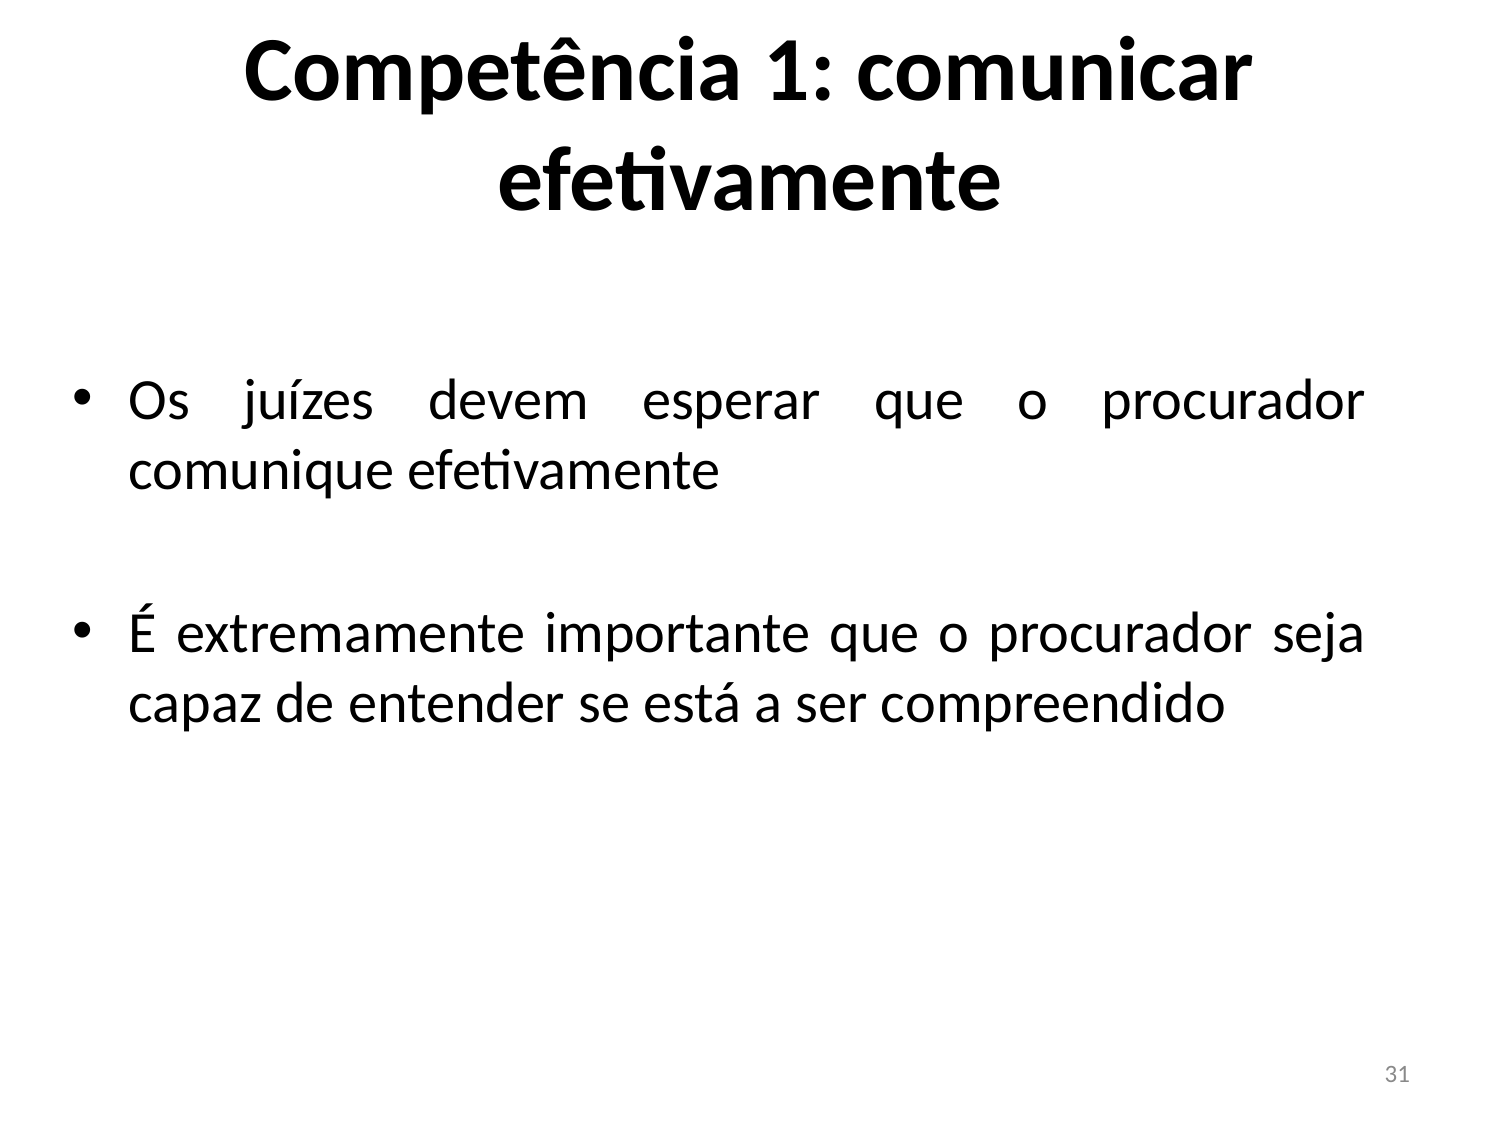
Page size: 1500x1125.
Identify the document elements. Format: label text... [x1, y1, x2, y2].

slide_number 31 [1074, 1042, 1425, 1103]
text_box Os juízes devem esperar que o procurador comunique efetivamente É extremamente importante que o procurador seja capaz de entender se está a ser compreendido [57, 261, 1382, 979]
title Competência 1: comunicar efetivamente [75, 24, 1425, 213]
